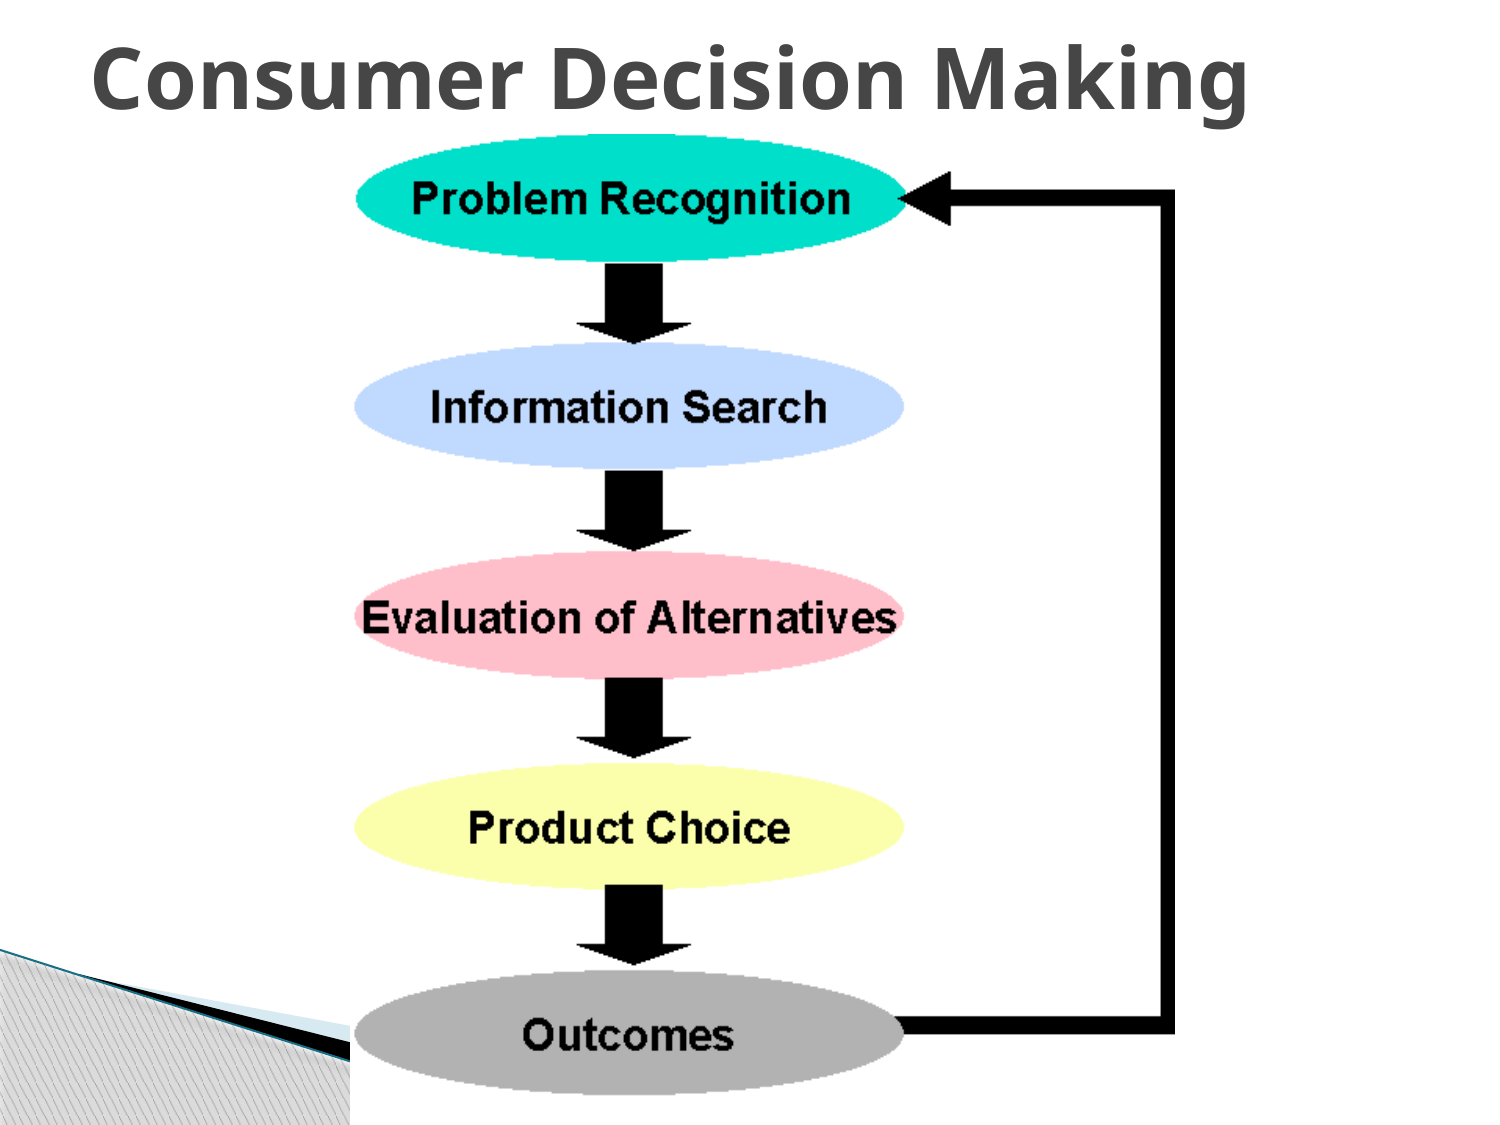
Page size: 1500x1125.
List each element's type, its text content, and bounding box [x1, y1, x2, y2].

picture [349, 134, 1176, 1125]
text_box [25, 0, 584, 333]
title Consumer Decision Making [584, 0, 1425, 150]
